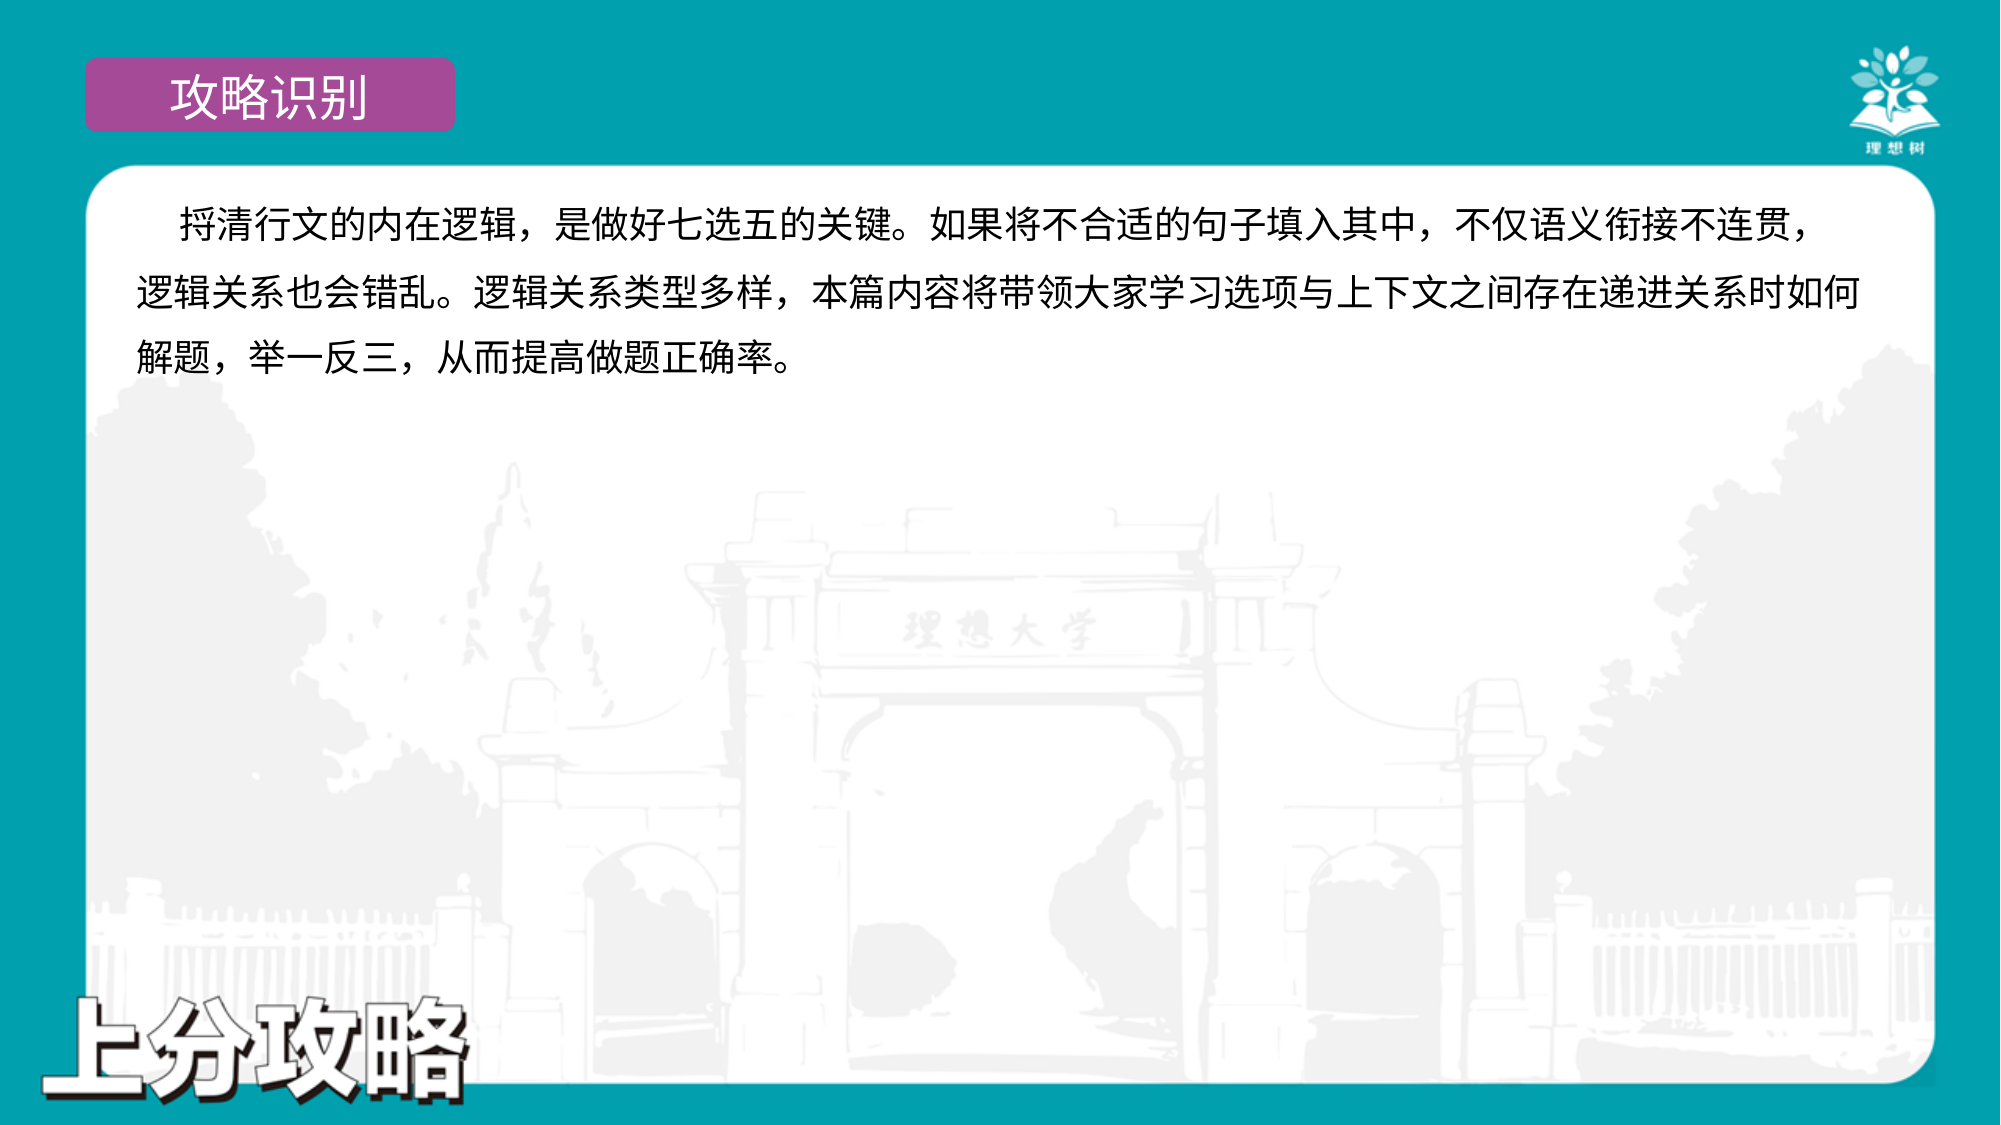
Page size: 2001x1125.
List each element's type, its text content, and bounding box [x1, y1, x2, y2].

picture [0, 0, 2000, 1125]
text_box 捋清行文的内在逻辑，是做好七选五的关键。如果将不合适的句子填入其中，不仅语义衔接不连贯， 逻辑关系也会错乱。逻辑关系类型多样，本篇内容将带领大家学习选项与上下文之间存在递进关系时如何 解题，举一反三，从而提高做题正确率。 [136, 176, 1865, 373]
